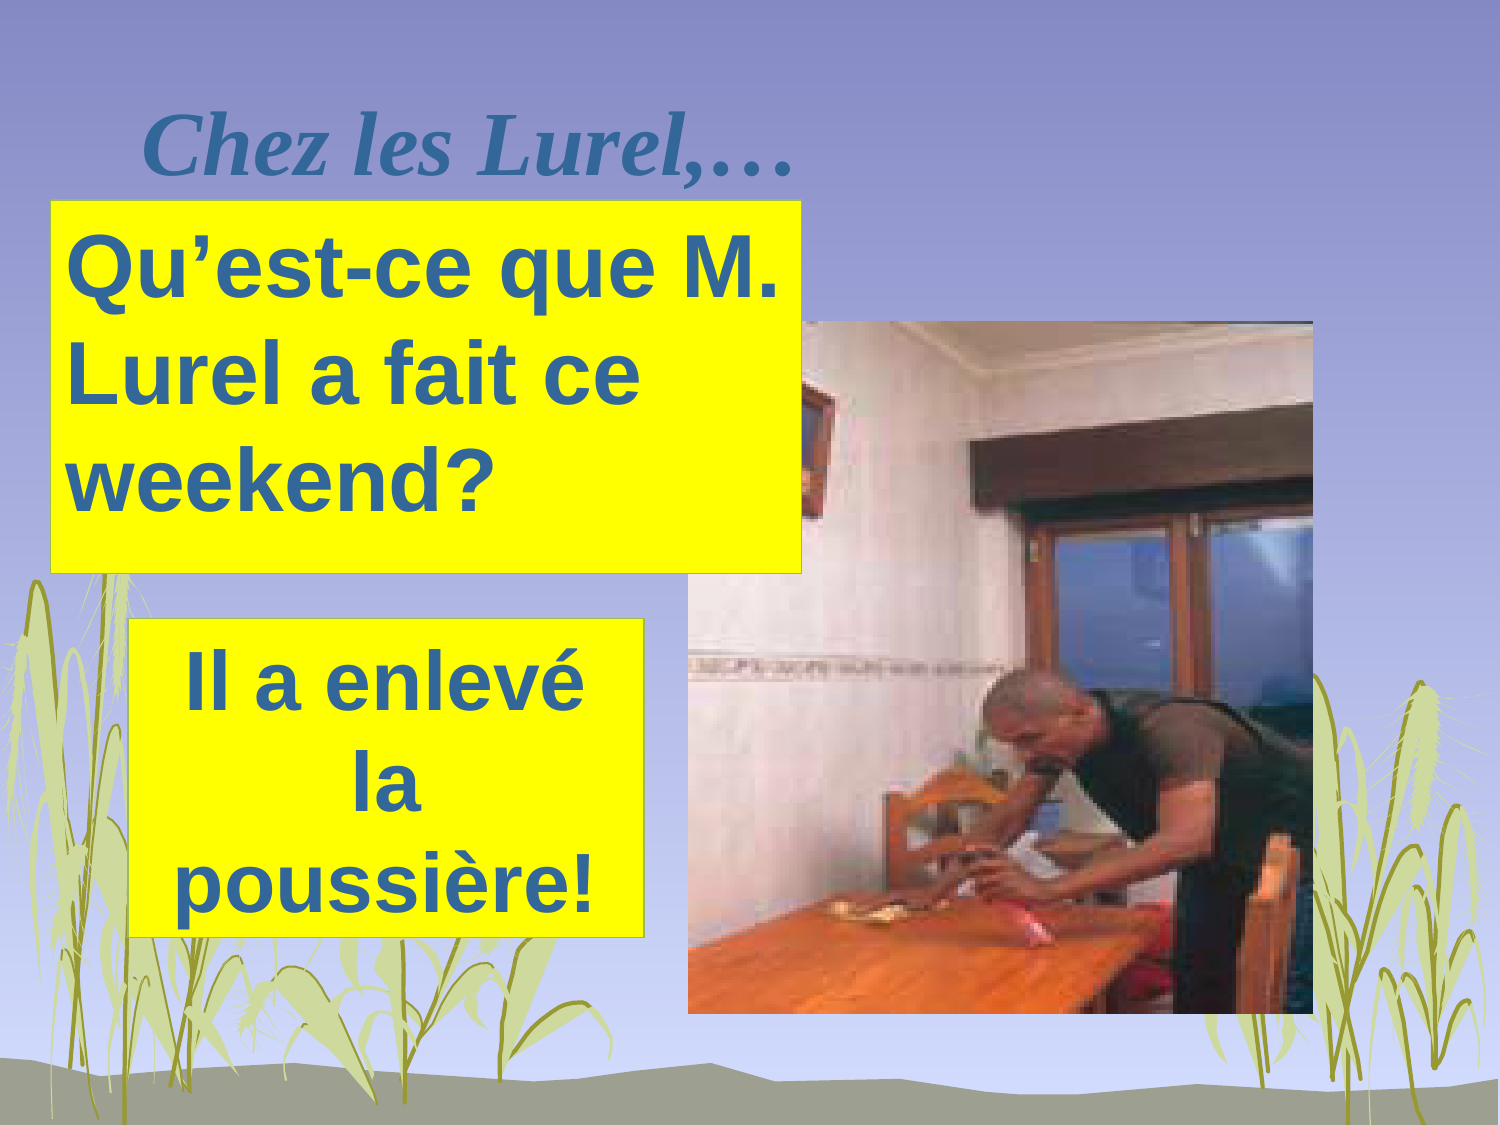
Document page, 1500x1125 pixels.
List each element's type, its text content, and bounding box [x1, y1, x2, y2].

subtitle Il a enlevé la poussière! [127, 618, 645, 938]
picture [687, 321, 1314, 1014]
title Chez les Lurel,… [126, 37, 1371, 241]
text_box Qu’est-ce que M. Lurel a fait ce weekend? [50, 199, 802, 574]
